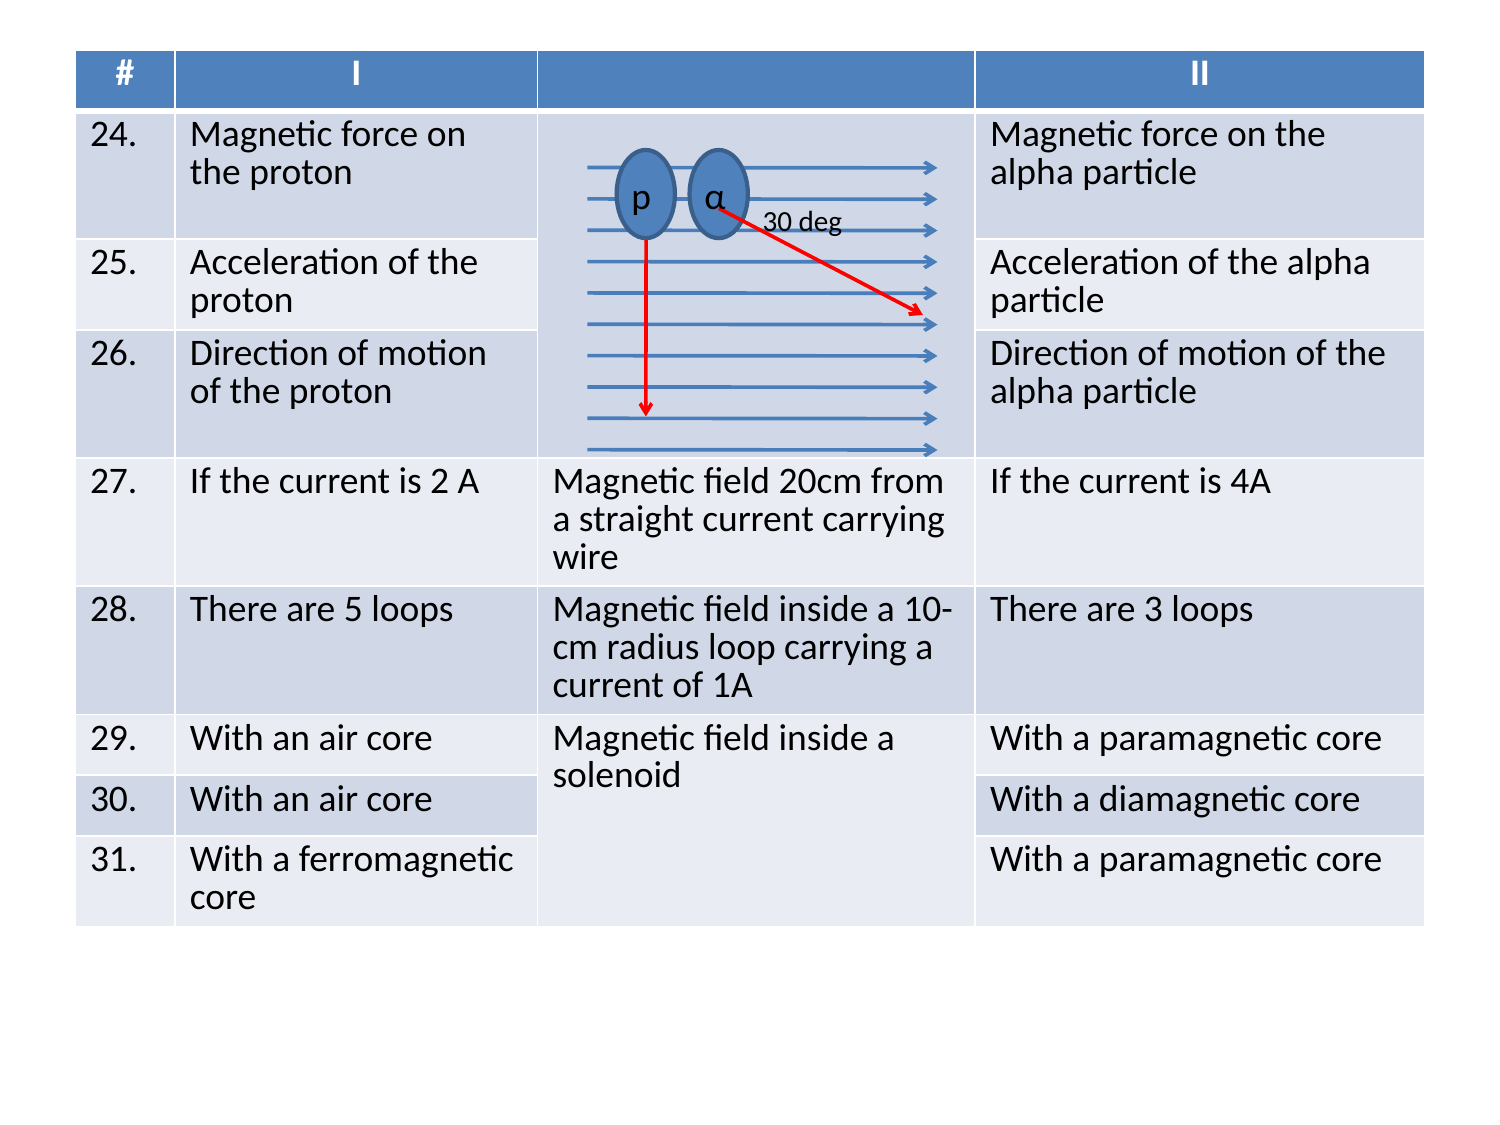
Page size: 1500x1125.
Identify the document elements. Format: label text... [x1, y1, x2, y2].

table_cell With a ferromagnetic core [176, 837, 537, 926]
table_cell Magnetic field inside a 10-cm radius loop carrying a current of 1A [538, 587, 974, 714]
table_cell Magnetic force on the alpha particle [976, 114, 1424, 238]
table_header II [976, 51, 1424, 108]
table_cell If the current is 4A [976, 459, 1424, 585]
table_cell With a diamagnetic core [976, 776, 1424, 835]
table_cell With a paramagnetic core [976, 715, 1424, 774]
table_cell There are 5 loops [176, 587, 537, 714]
table_cell 29. [76, 715, 174, 774]
table_header [538, 51, 974, 108]
table_cell 28. [76, 587, 174, 714]
table_cell If the current is 2 A [176, 459, 537, 585]
table_cell Acceleration of the proton [176, 240, 537, 329]
table_cell With an air core [176, 715, 537, 774]
table_cell Acceleration of the alpha particle [976, 240, 1424, 329]
table_cell Direction of motion of the proton [176, 331, 537, 457]
table_cell With a paramagnetic core [976, 837, 1424, 926]
table_cell Magnetic field 20cm from a straight current carrying wire [538, 459, 974, 585]
table_cell Magnetic field inside a solenoid [538, 715, 974, 926]
table_cell Magnetic force on the proton [176, 114, 537, 238]
table_cell There are 3 loops [976, 587, 1424, 714]
table_cell 27. [76, 459, 174, 585]
table_cell 30. [76, 776, 174, 835]
table_cell With an air core [176, 776, 537, 835]
table_cell 31. [76, 837, 174, 926]
table_header I [176, 51, 537, 108]
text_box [587, 149, 938, 451]
table_cell 25. [76, 240, 174, 329]
table_cell 26. [76, 331, 174, 457]
table_cell 24. [76, 114, 174, 238]
table_cell [538, 114, 974, 457]
table_header # [76, 51, 174, 108]
table_cell Direction of motion of the alpha particle [976, 331, 1424, 457]
